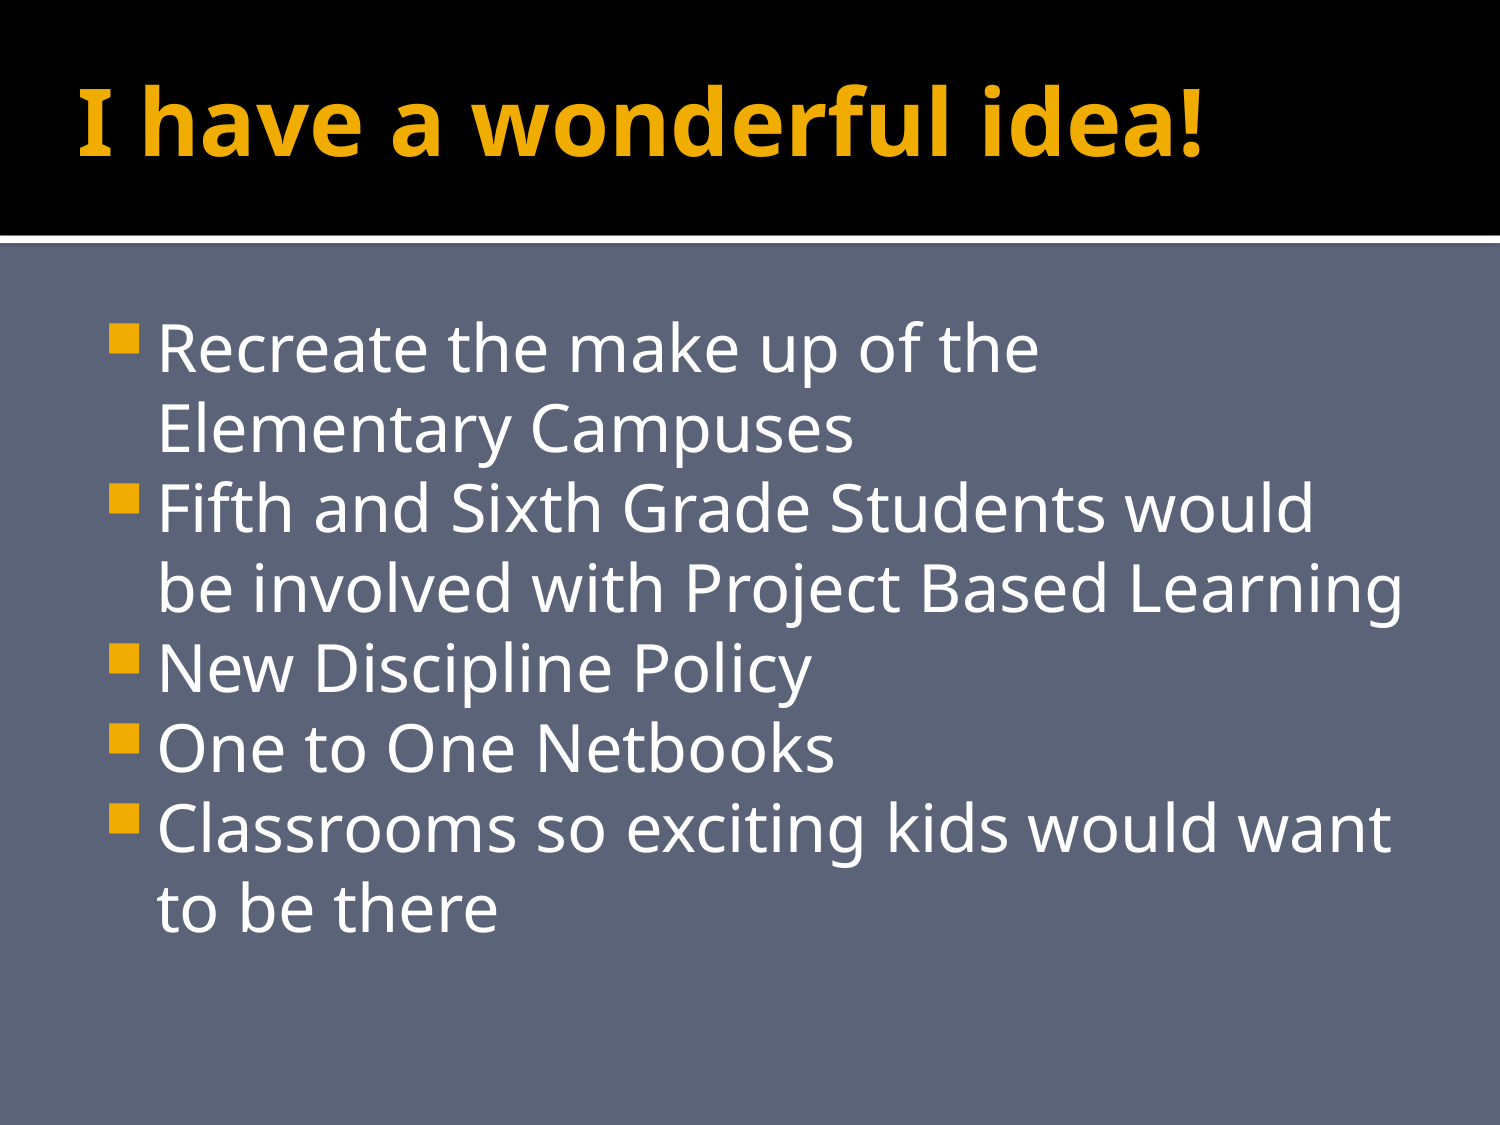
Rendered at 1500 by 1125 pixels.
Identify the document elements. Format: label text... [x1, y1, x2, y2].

title I have a wonderful idea! [62, 24, 1250, 213]
list Recreate the make up of the Elementary Campuses Fifth and Sixth Grade Students would be involved with Project Based Learning New Discipline Policy One to One Netbooks Classrooms so exciting kids would want to be there [75, 291, 1425, 1050]
